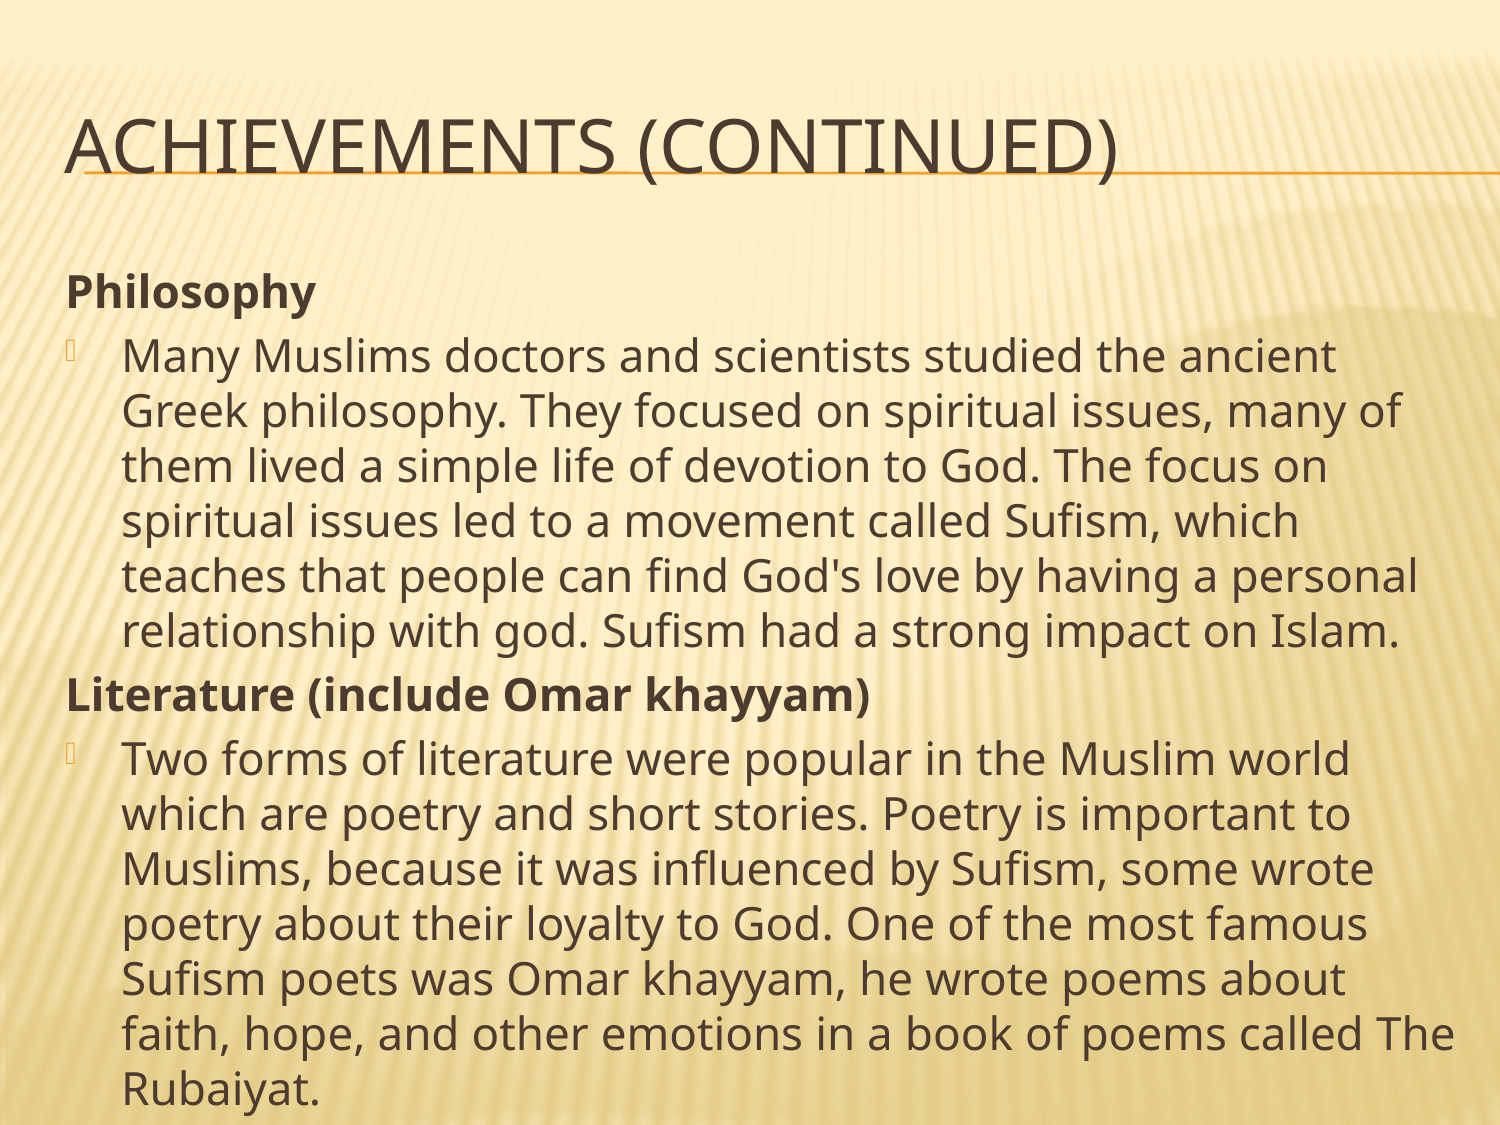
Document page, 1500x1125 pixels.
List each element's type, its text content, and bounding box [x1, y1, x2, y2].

list Philosophy Many Muslims doctors and scientists studied the ancient Greek philosophy. They focused on spiritual issues, many of them lived a simple life of devotion to God. The focus on spiritual issues led to a movement called Sufism, which teaches that people can find God's love by having a personal relationship with god. Sufism had a strong impact on Islam. Literature (include Omar khayyam) Two forms of literature were popular in the Muslim world which are poetry and short stories. Poetry is important to Muslims, because it was influenced by Sufism, some wrote poetry about their loyalty to God. One of the most famous Sufism poets was Omar khayyam, he wrote poems about faith, hope, and other emotions in a book of poems called The Rubaiyat. [49, 254, 1476, 998]
title Achievements (Continued) [50, 75, 1475, 213]
